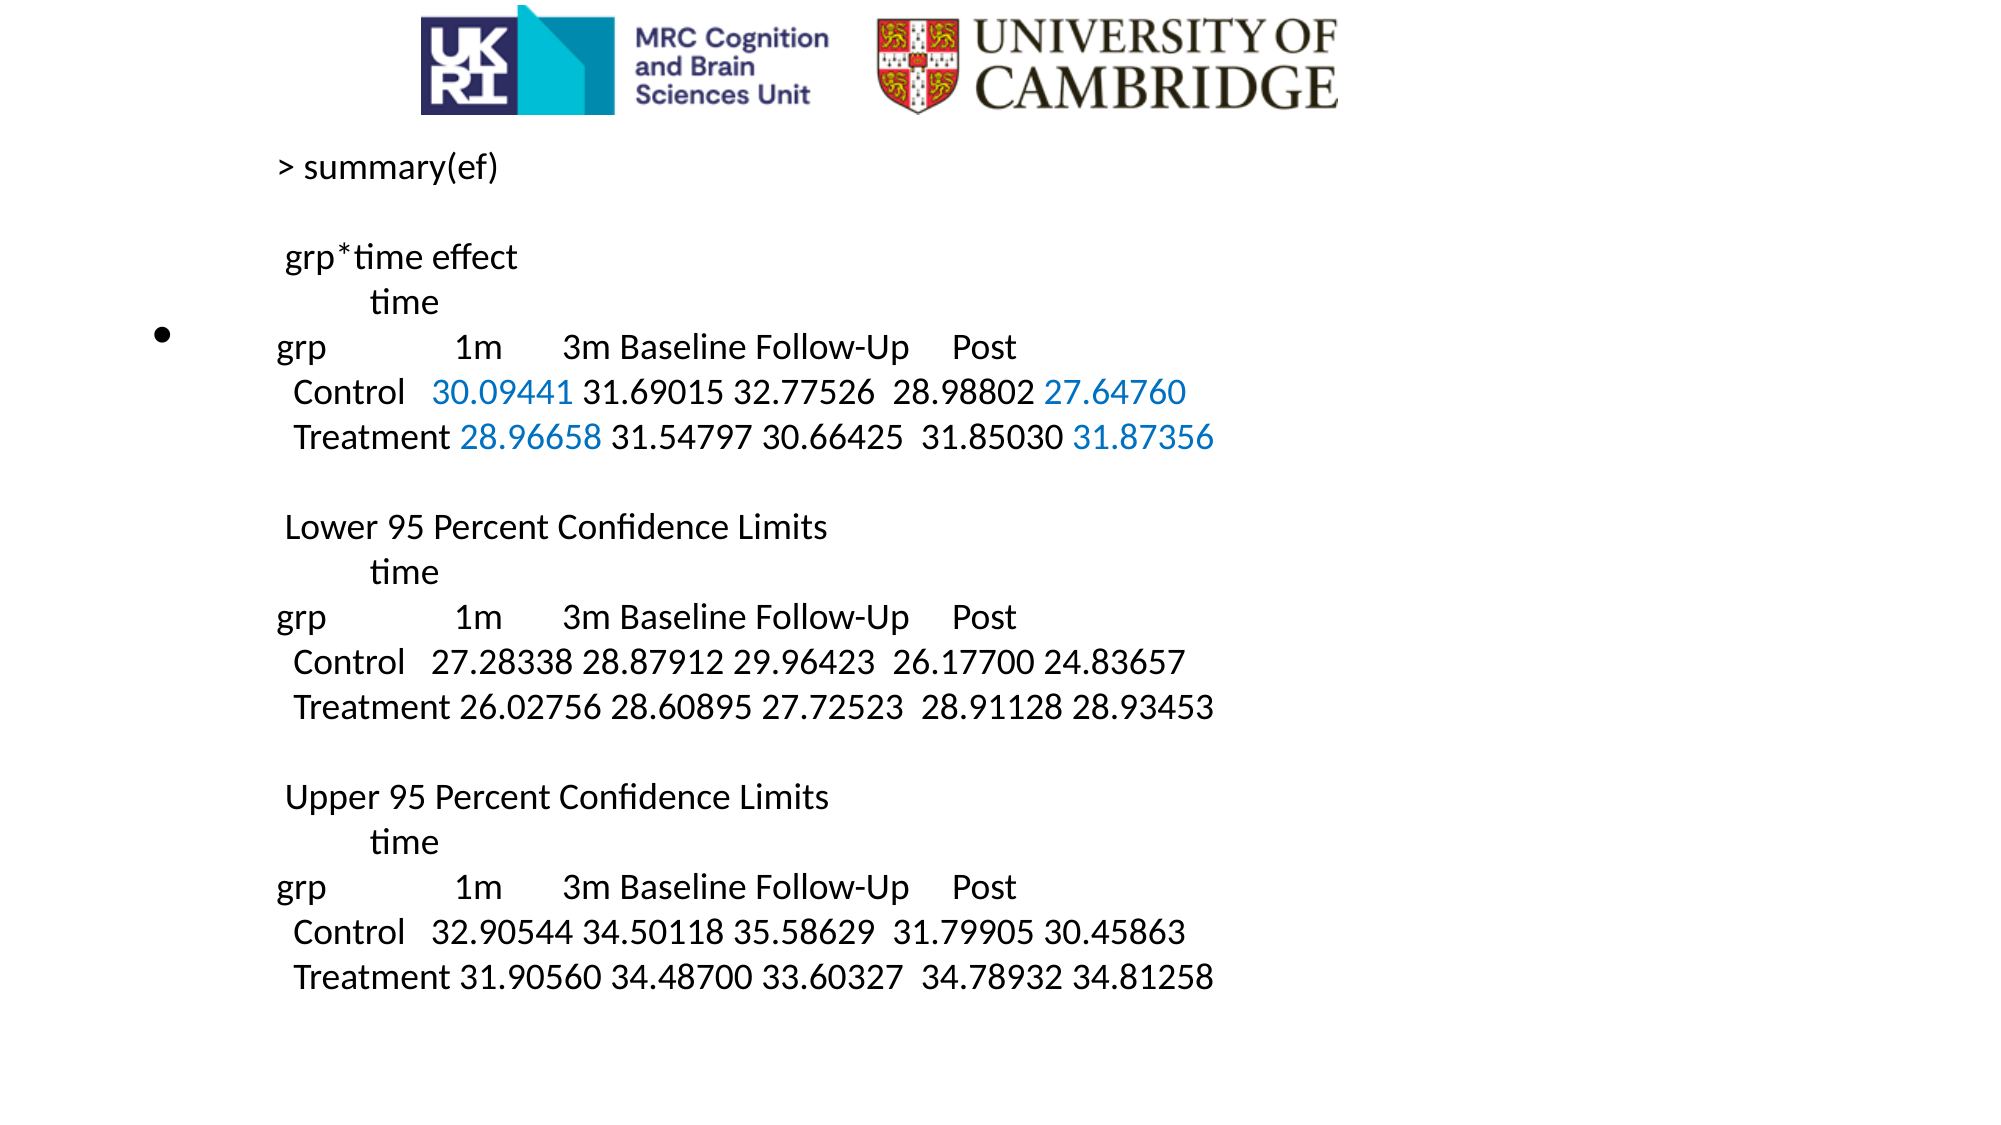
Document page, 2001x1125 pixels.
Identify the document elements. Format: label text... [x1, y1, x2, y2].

text_box > summary(ef) grp*time effect time grp 1m 3m Baseline Follow-Up Post Control 30.09441 31.69015 32.77526 28.98802 27.64760 Treatment 28.96658 31.54797 30.66425 31.85030 31.87356 Lower 95 Percent Confidence Limits time grp 1m 3m Baseline Follow-Up Post Control 27.28338 28.87912 29.96423 26.17700 24.83657 Treatment 26.02756 28.60895 27.72523 28.91128 28.93453 Upper 95 Percent Confidence Limits time grp 1m 3m Baseline Follow-Up Post Control 32.90544 34.50118 35.58629 31.79905 30.45863 Treatment 31.90560 34.48700 33.60327 34.78932 34.81258 [261, 134, 1262, 1005]
list [137, 299, 1863, 1014]
picture [421, 5, 1338, 115]
